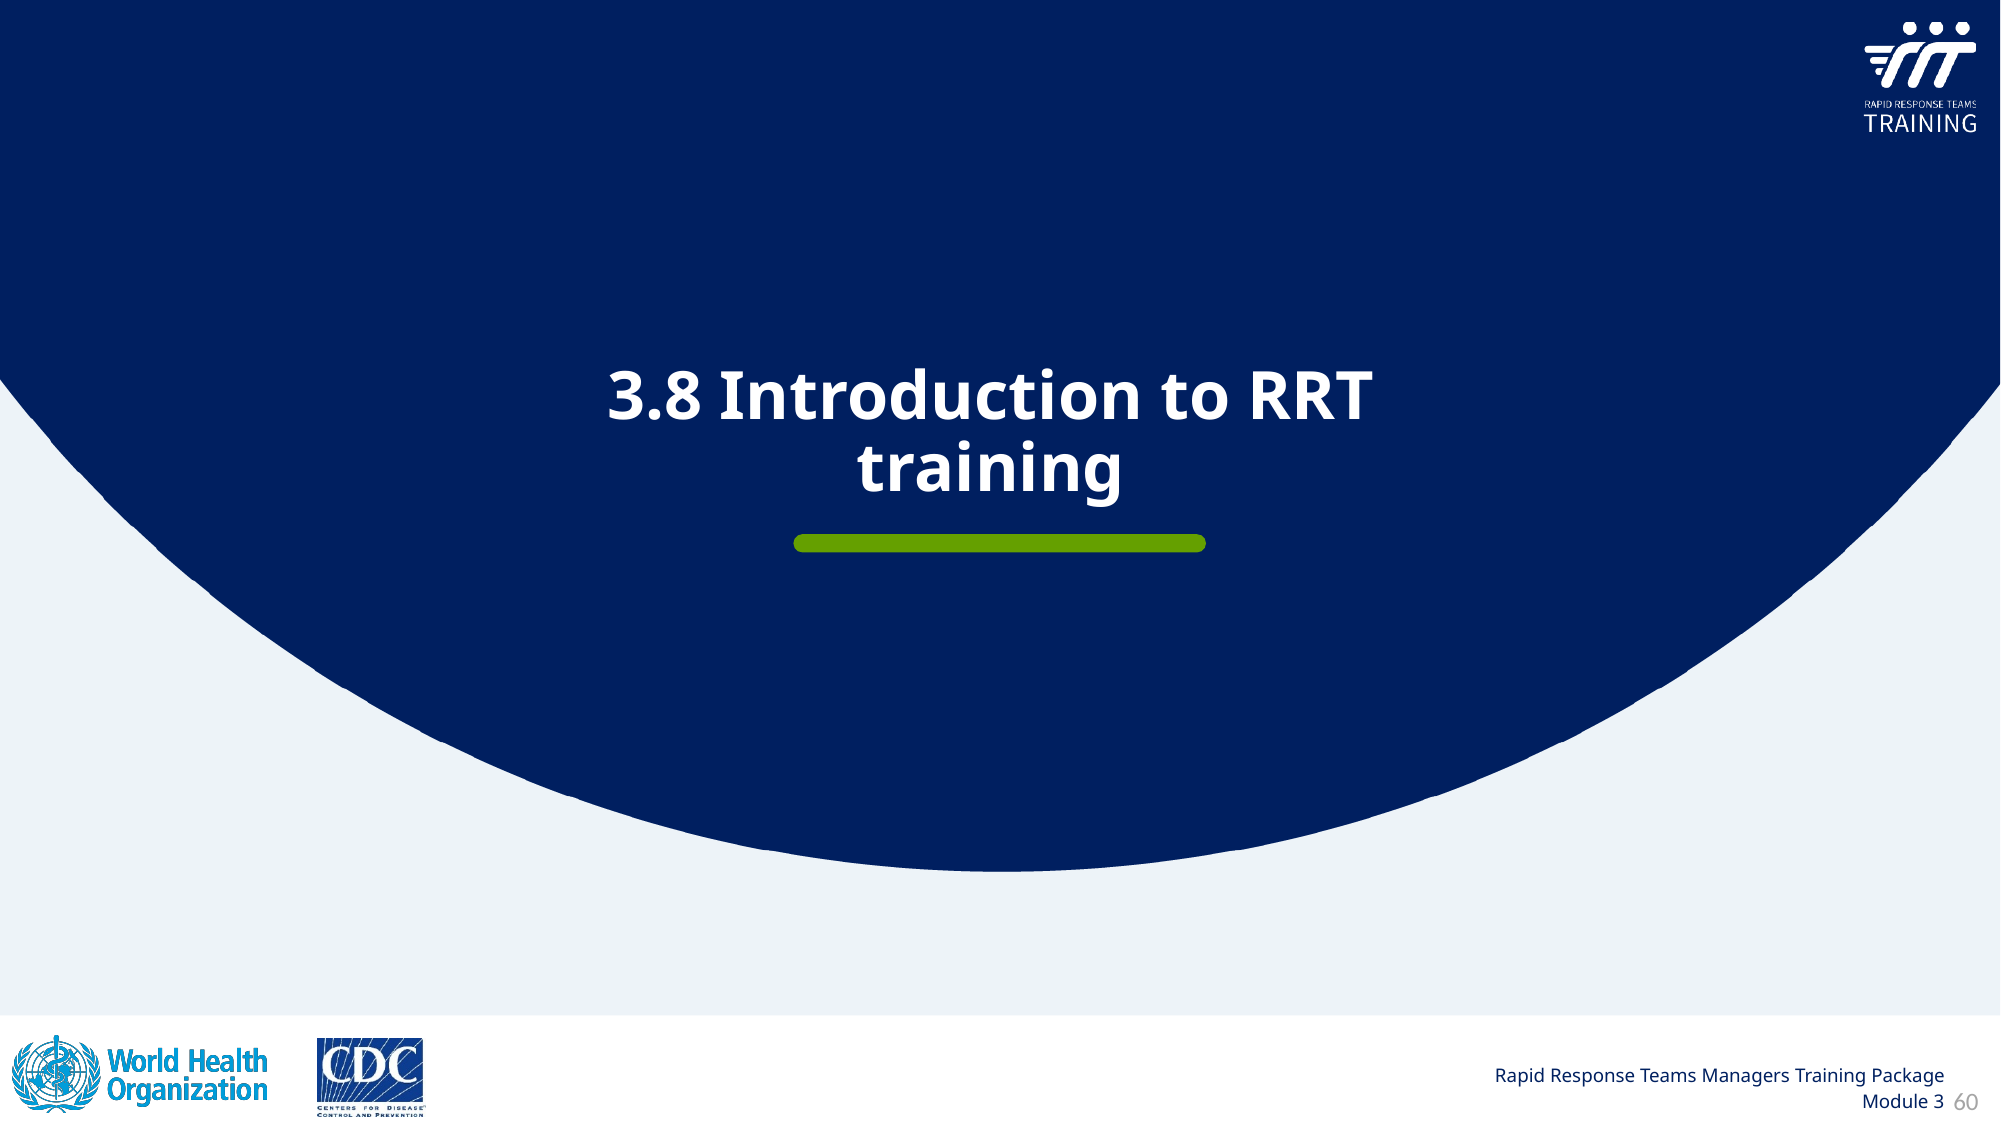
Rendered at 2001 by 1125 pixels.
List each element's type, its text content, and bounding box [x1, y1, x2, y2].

picture [46, 1056, 54, 1062]
picture [12, 1035, 54, 1068]
picture [24, 1054, 36, 1087]
picture [30, 1083, 37, 1091]
picture [36, 1088, 78, 1105]
picture [12, 1083, 48, 1113]
picture [34, 1054, 43, 1078]
picture [59, 1035, 267, 1113]
list 3.8 Introduction to RRT training [499, 280, 1483, 588]
slide_number 60 [1938, 1077, 2000, 1125]
picture [50, 1108, 62, 1113]
picture [40, 1062, 47, 1070]
picture [317, 1038, 426, 1117]
picture [0, 0, 2001, 904]
picture [71, 1053, 90, 1091]
picture [22, 1062, 26, 1077]
